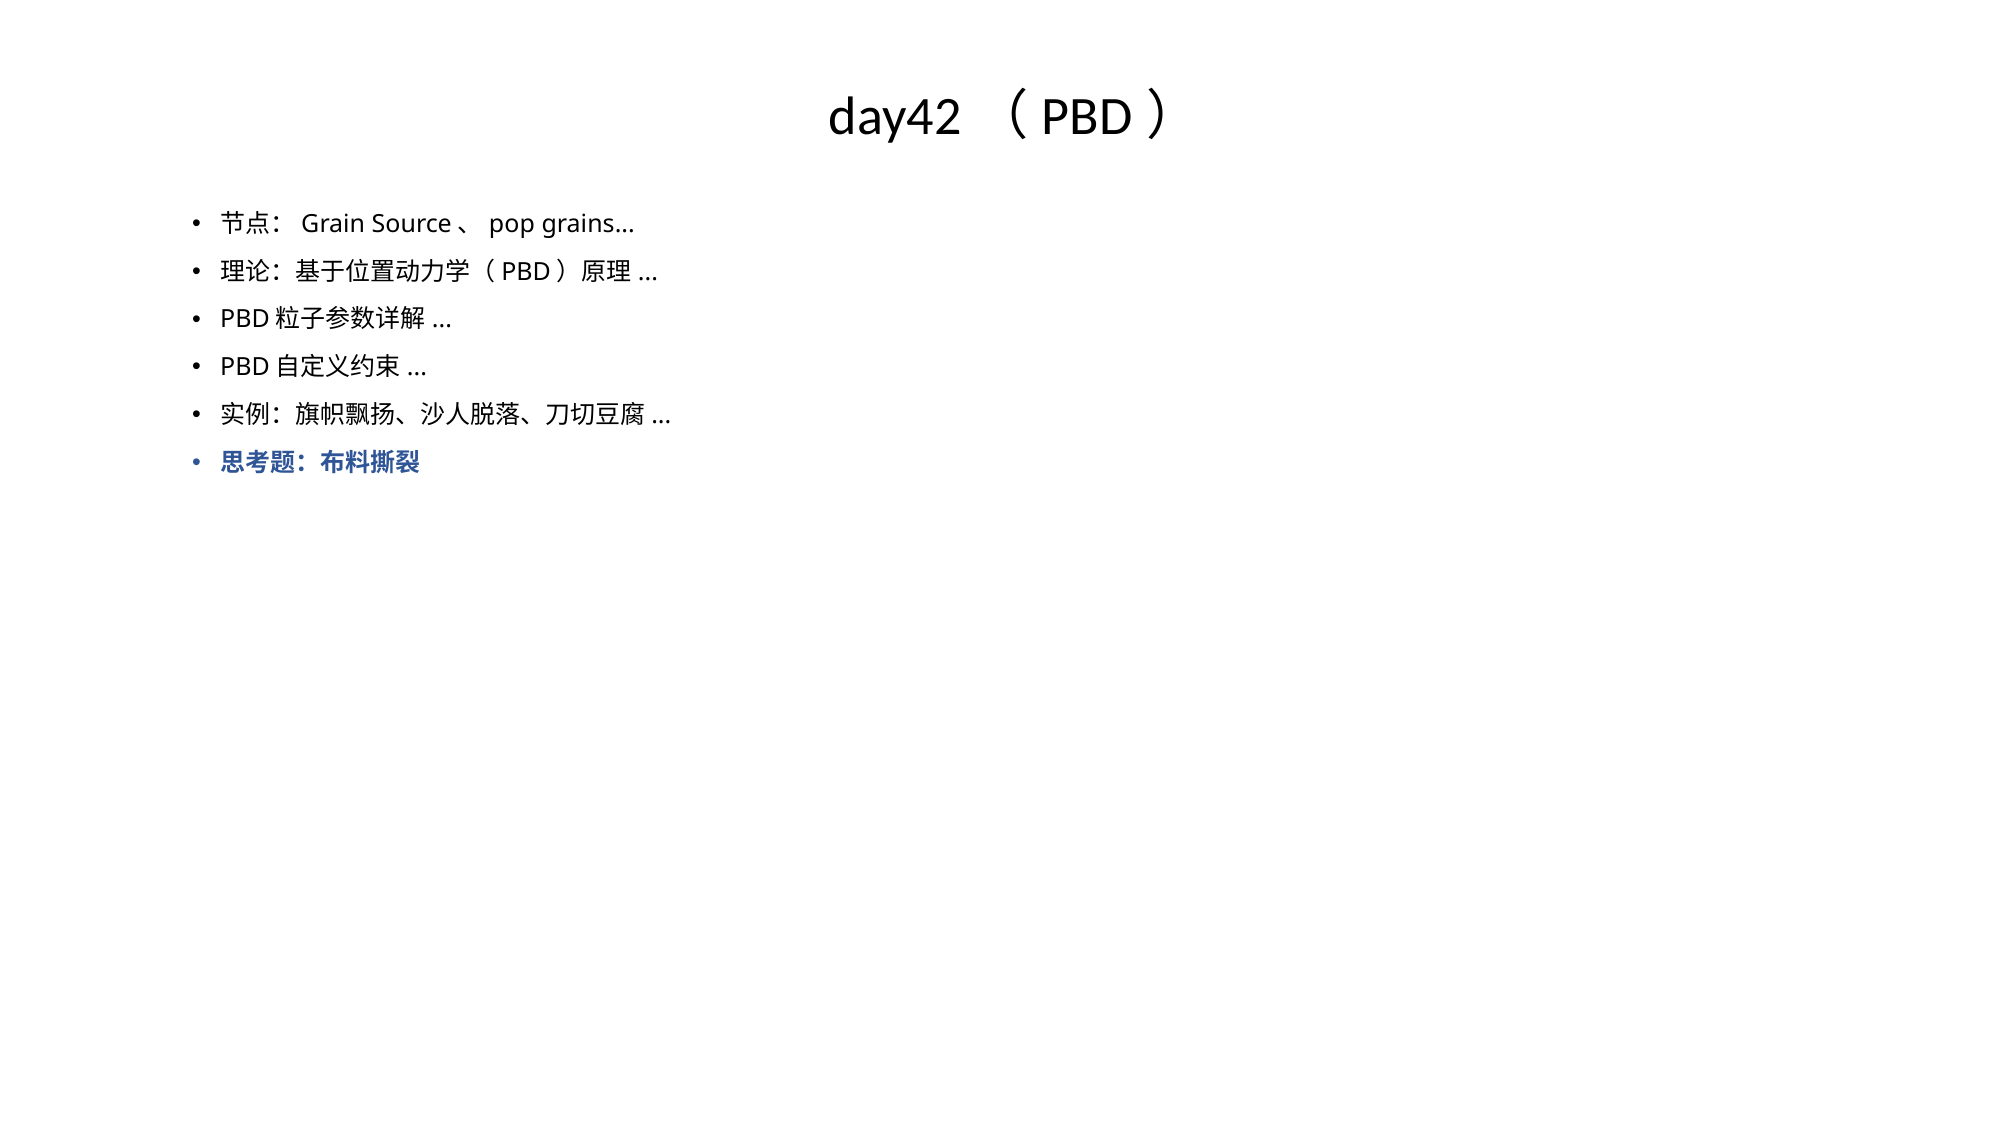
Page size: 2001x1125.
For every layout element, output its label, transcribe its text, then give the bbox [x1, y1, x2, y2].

subtitle 节点：Grain Source、pop grains... 理论：基于位置动力学（PBD）原理... PBD粒子参数详解... PBD自定义约束... 实例：旗帜飘扬、沙人脱落、刀切豆腐... 思考题：布料撕裂 [176, 203, 1815, 903]
title day42（PBD） [543, 41, 1486, 154]
